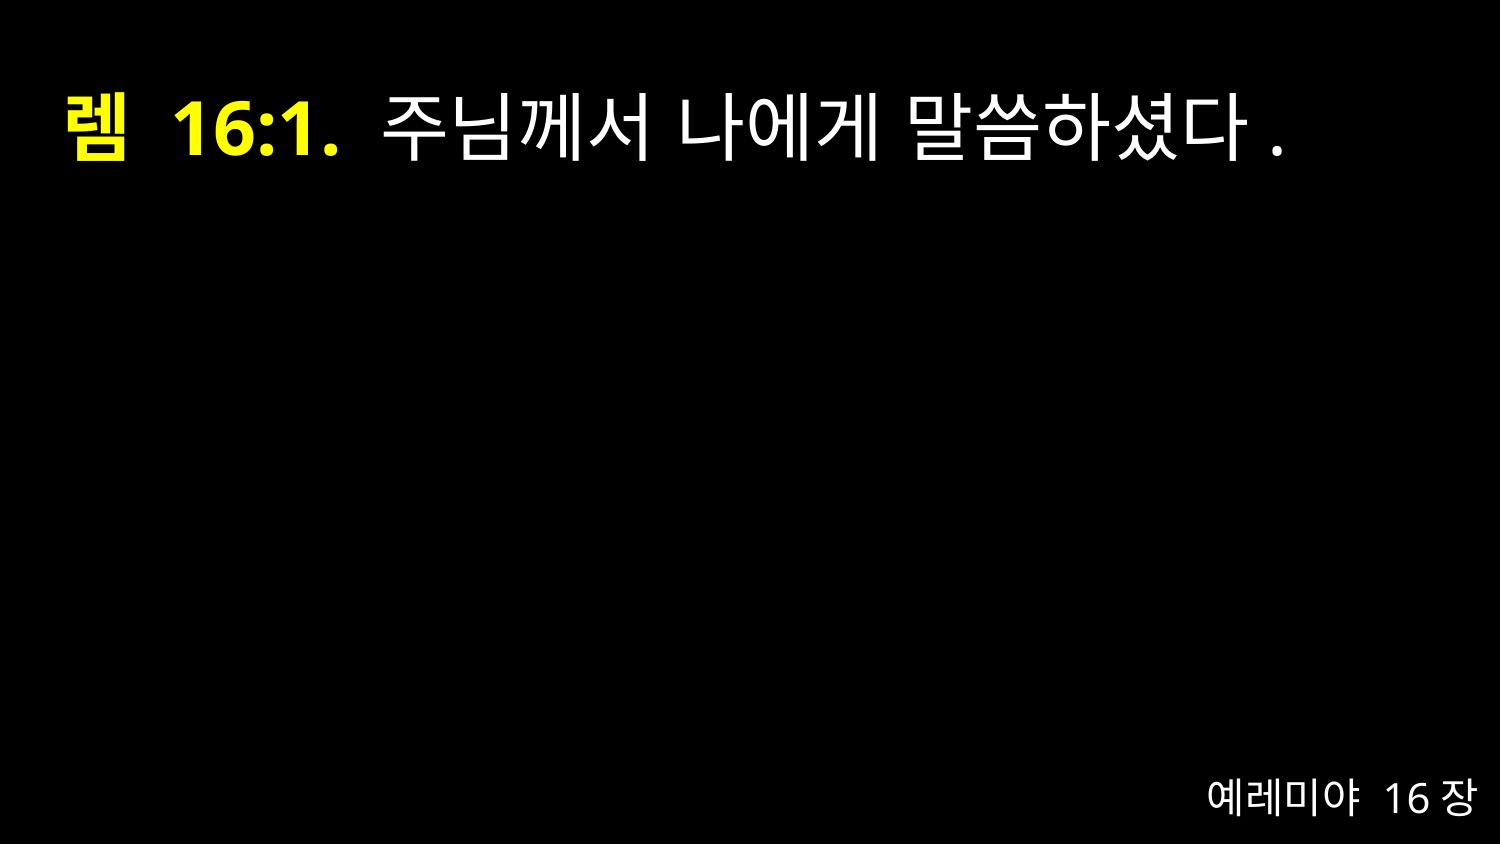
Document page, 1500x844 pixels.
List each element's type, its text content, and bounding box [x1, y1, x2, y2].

subtitle 예레미야 16장 [916, 770, 1500, 844]
title 렘 16:1. 주님께서 나에게 말씀하셨다. [0, 0, 1500, 844]
